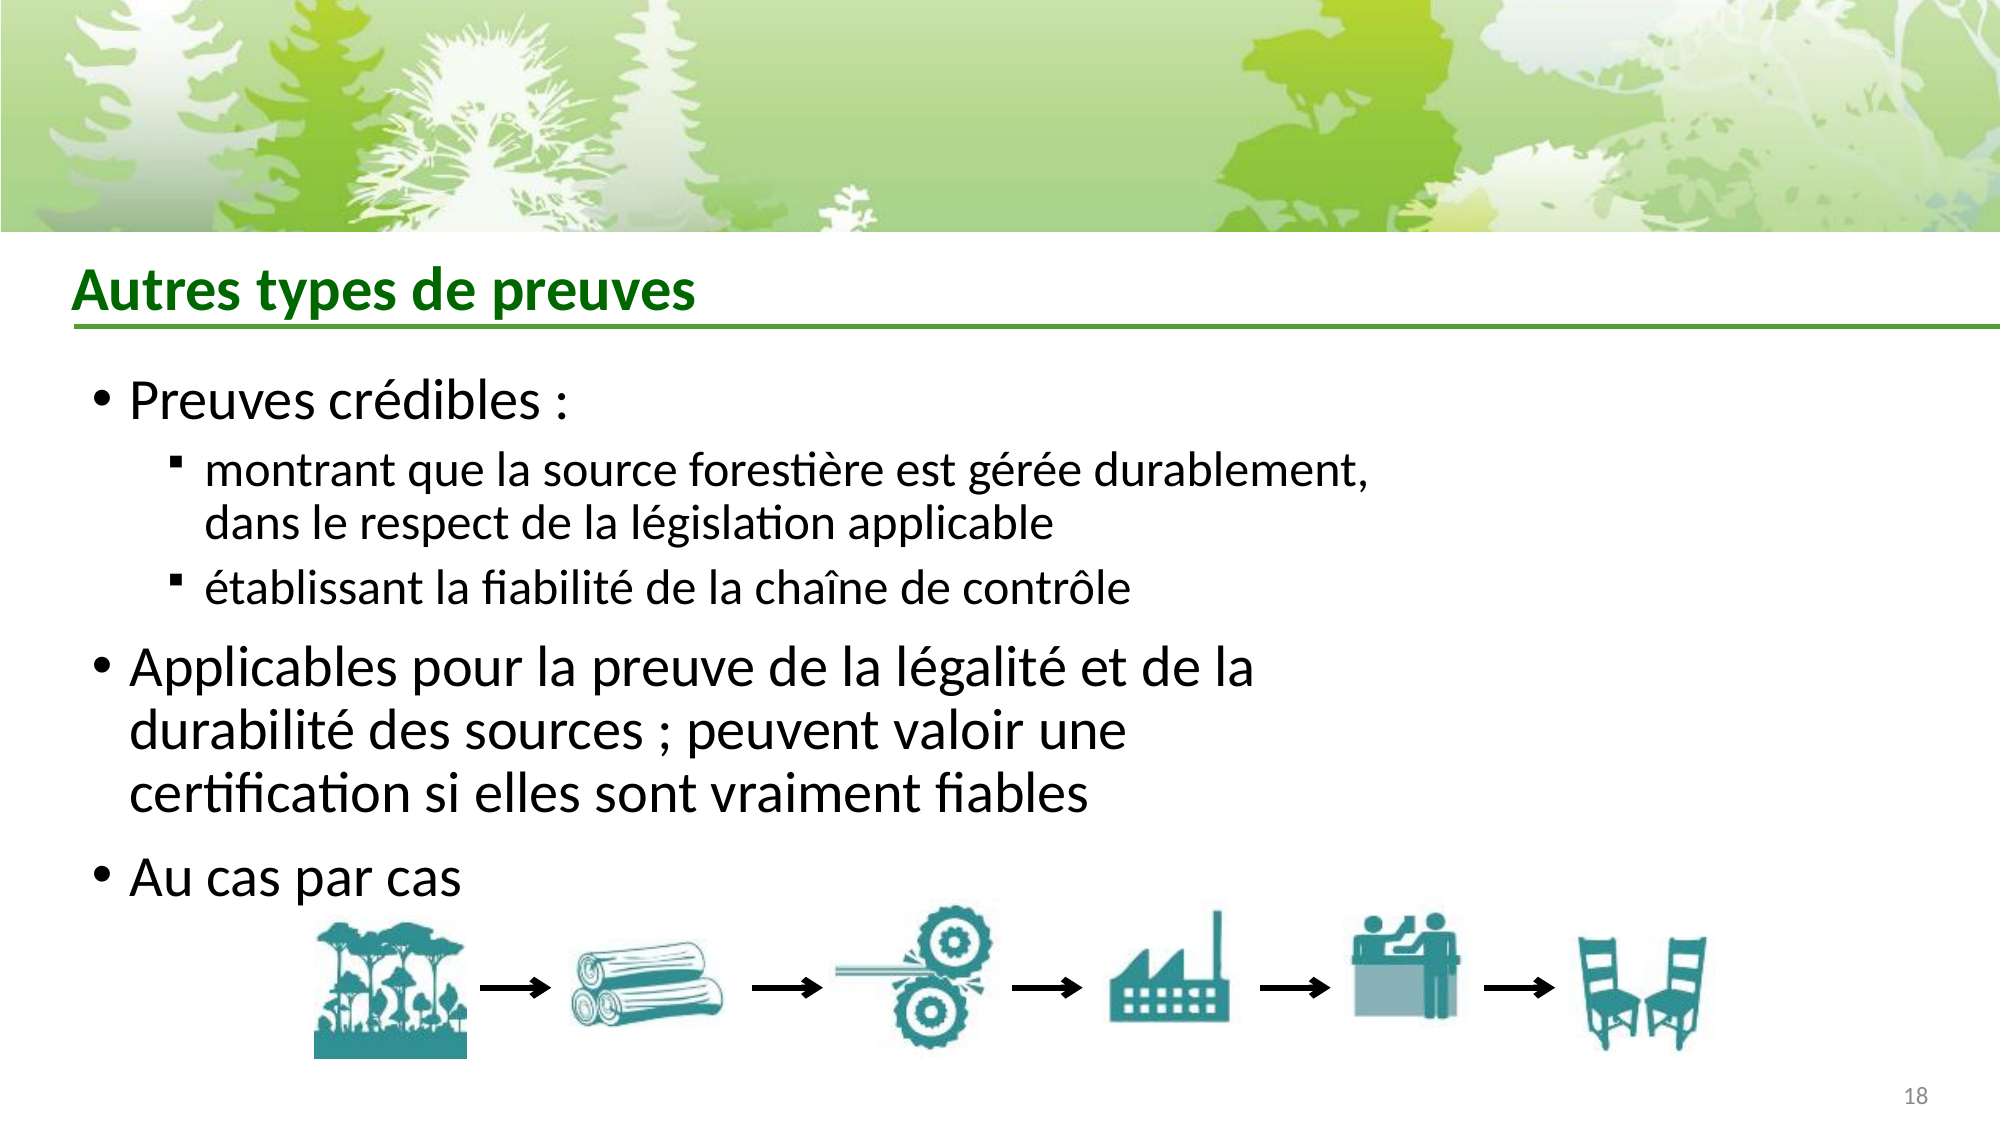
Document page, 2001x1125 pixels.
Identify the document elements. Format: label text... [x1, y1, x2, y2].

title Autres types de preuves [56, 181, 1782, 399]
slide_number 18 [1493, 1065, 1944, 1125]
picture [1569, 912, 1716, 1059]
list Preuves crédibles : montrant que la source forestière est gérée durablement, dans le respect de la législation applicable établissant la fiabilité de la chaîne de contrôle Applicables pour la preuve de la légalité et de la durabilité des sources ; peuvent valoir une certification si elles sont vraiment fiables Au cas par cas [76, 362, 1427, 1105]
picture [569, 938, 726, 1028]
picture [1343, 891, 1468, 1028]
picture [314, 915, 467, 1059]
picture [0, 0, 2000, 232]
picture [828, 898, 1001, 1059]
picture [1102, 899, 1241, 1032]
